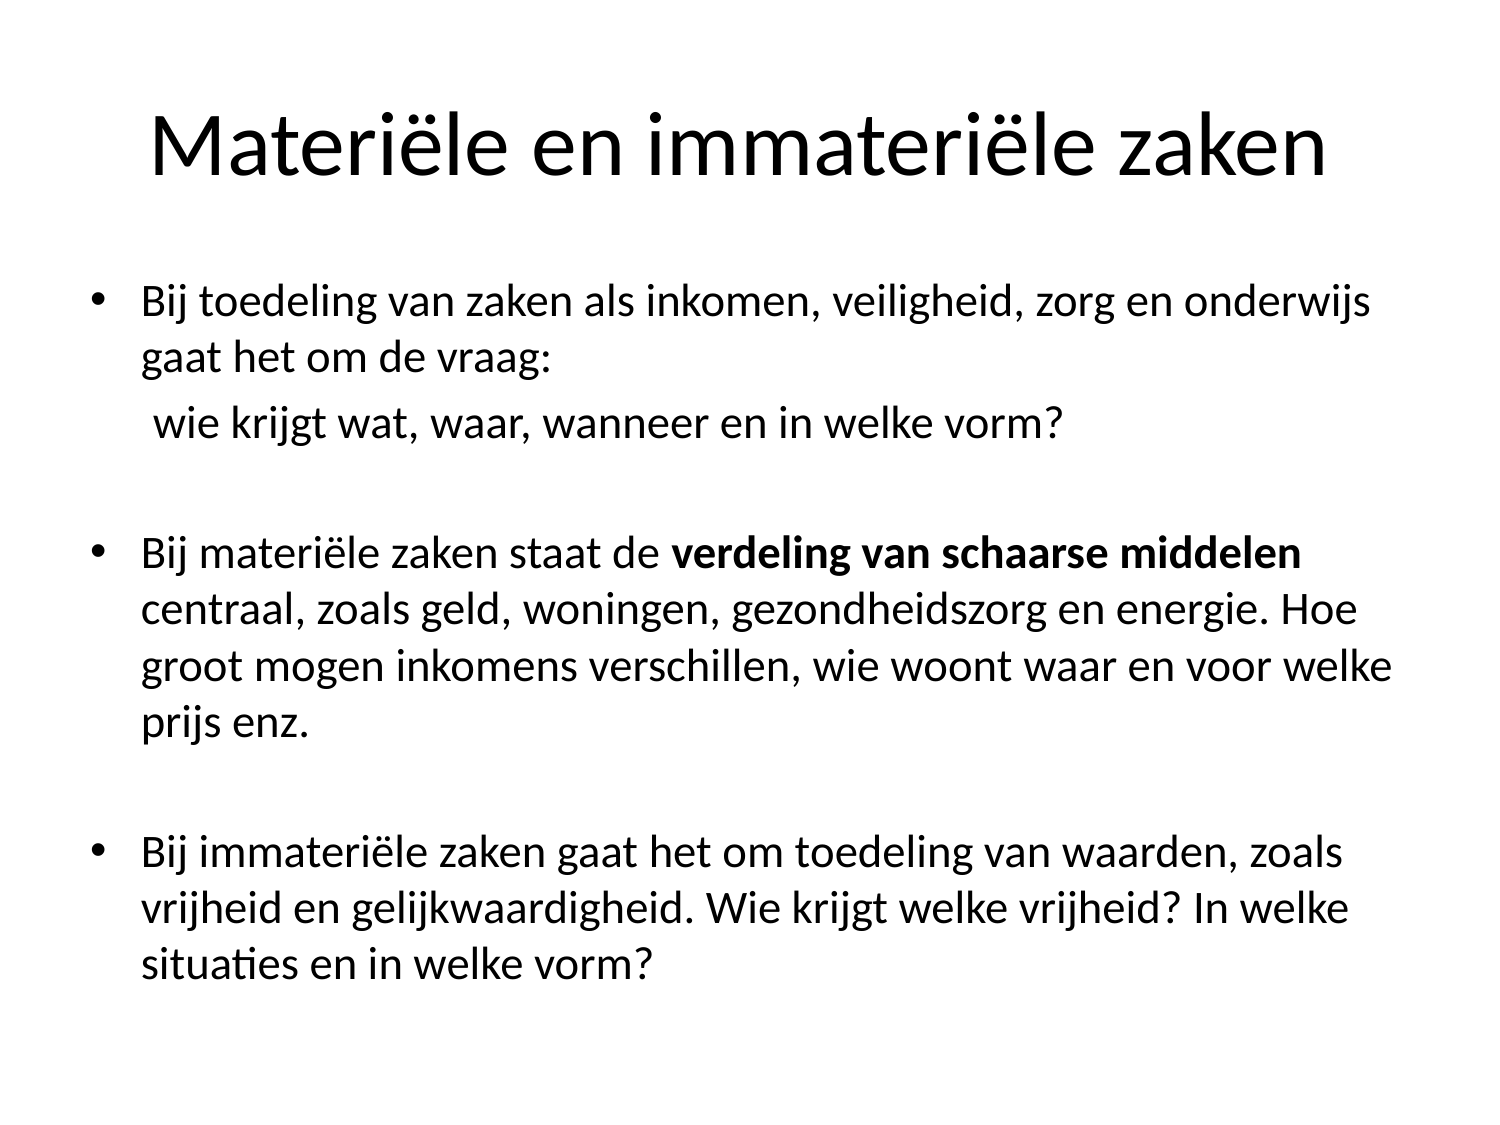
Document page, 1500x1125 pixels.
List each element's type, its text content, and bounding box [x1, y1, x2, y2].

title Materiële en immateriële zaken [75, 45, 1425, 233]
list Bij toedeling van zaken als inkomen, veiligheid, zorg en onderwijs gaat het om de vraag: wie krijgt wat, waar, wanneer en in welke vorm? Bij materiële zaken staat de verdeling van schaarse middelen centraal, zoals geld, woningen, gezondheidszorg en energie. Hoe groot mogen inkomens verschillen, wie woont waar en voor welke prijs enz. Bij immateriële zaken gaat het om toedeling van waarden, zoals vrijheid en gelijkwaardigheid. Wie krijgt welke vrijheid? In welke situaties en in welke vorm? [75, 262, 1425, 1005]
